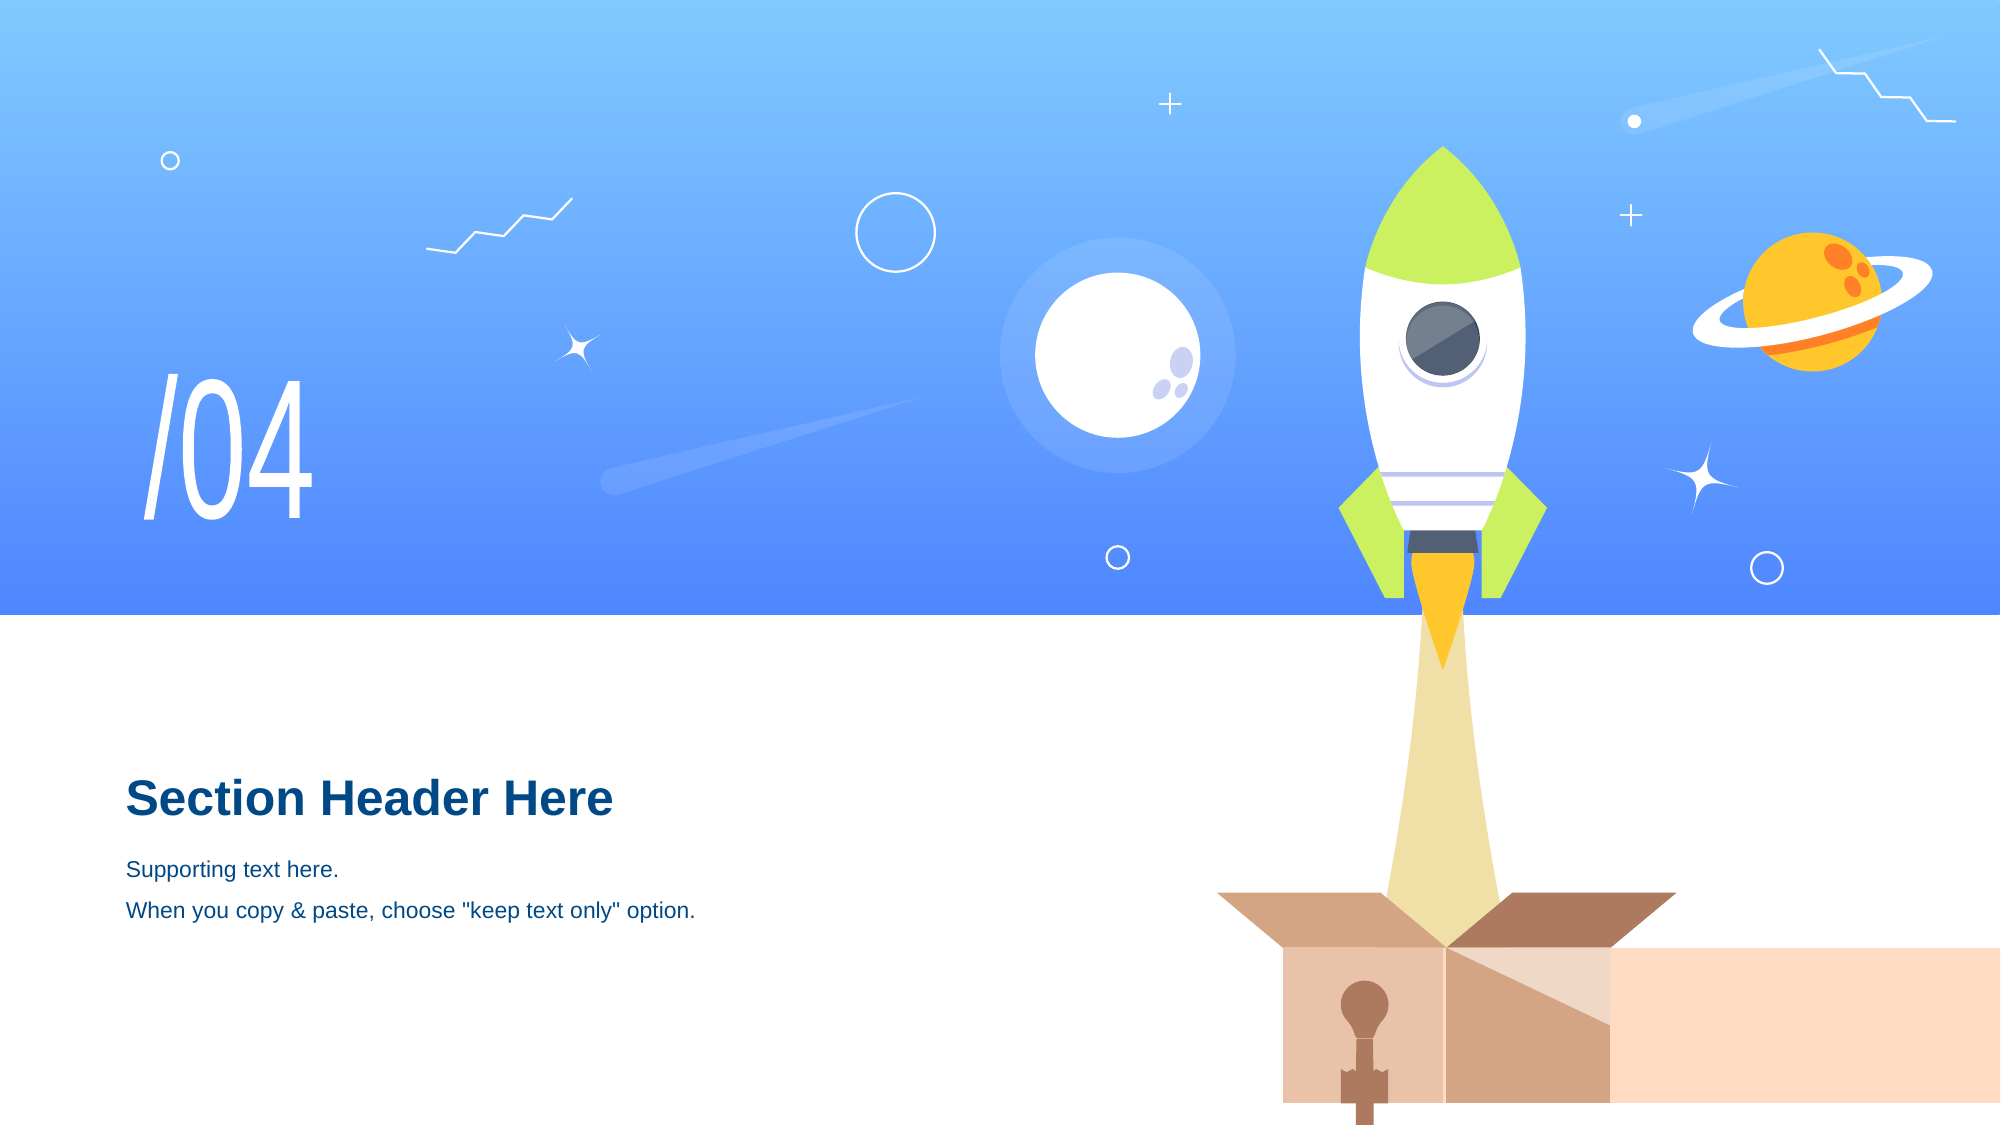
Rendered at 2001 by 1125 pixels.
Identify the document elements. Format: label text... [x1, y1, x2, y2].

list Supporting text here. When you copy & paste, choose "keep text only" option. [111, 833, 1000, 1000]
title Section Header Here [110, 686, 1000, 834]
